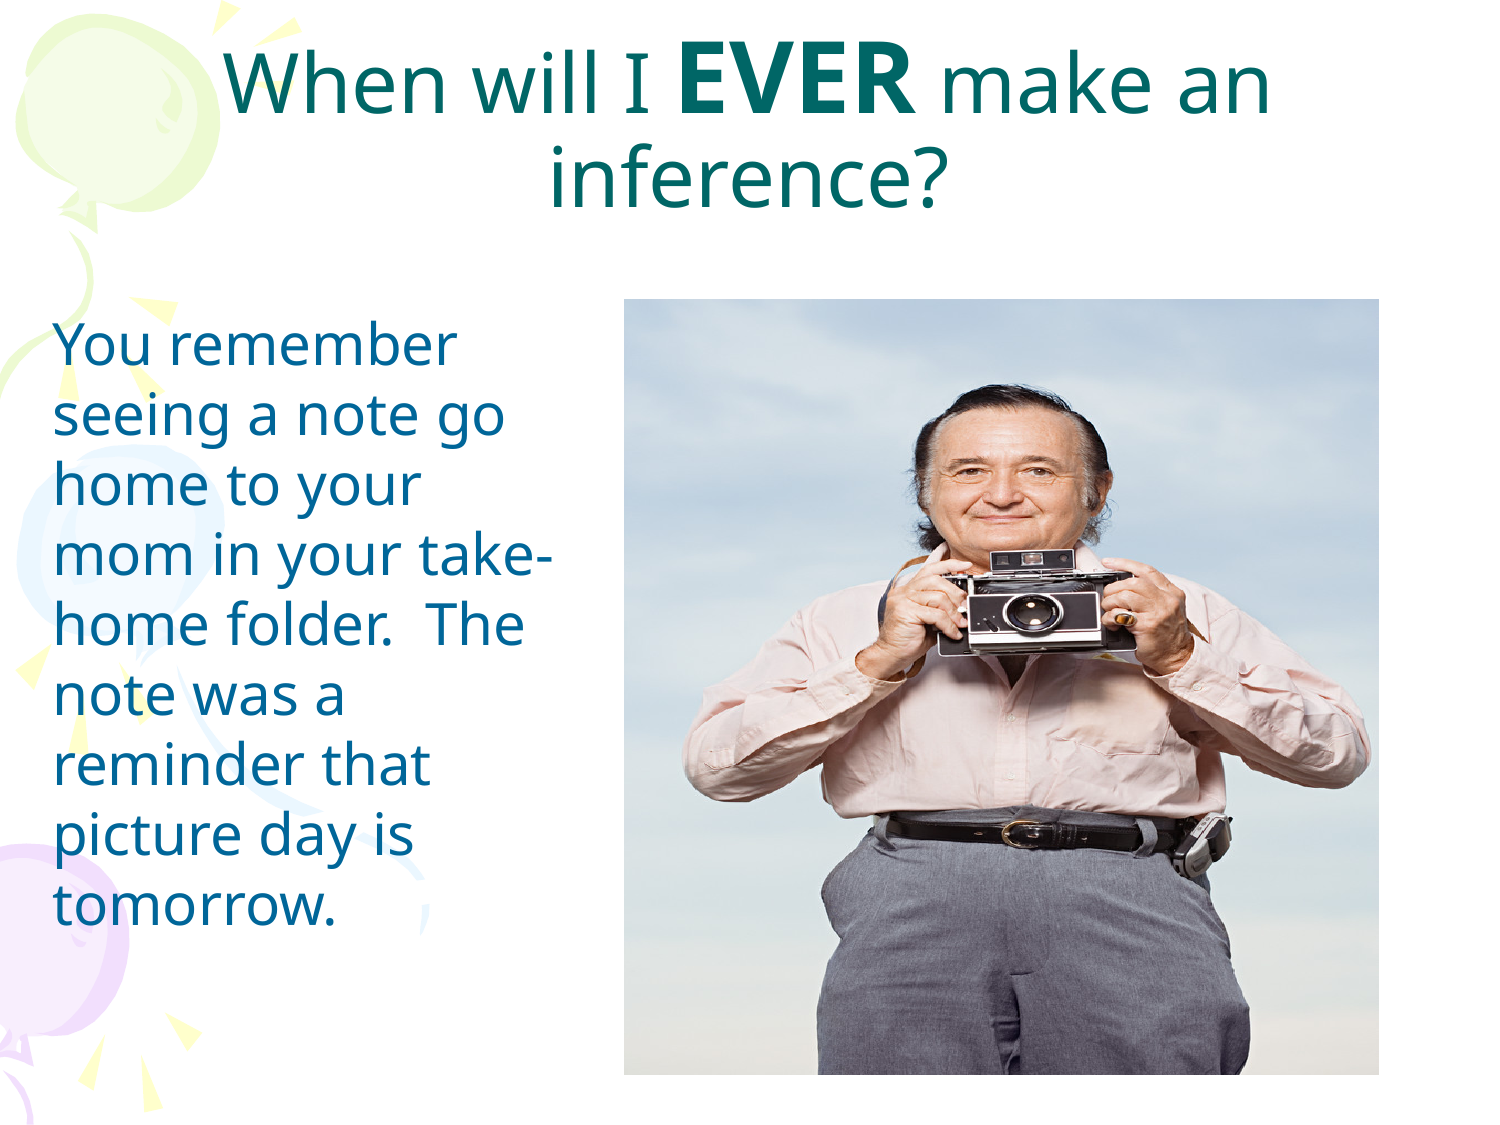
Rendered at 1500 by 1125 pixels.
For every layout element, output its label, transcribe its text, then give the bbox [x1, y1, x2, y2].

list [624, 299, 1380, 1076]
title When will I EVER make an inference? [72, 16, 1426, 233]
text_box You remember seeing a note go home to your mom in your take-home folder. The note was a reminder that picture day is tomorrow. [37, 299, 588, 945]
